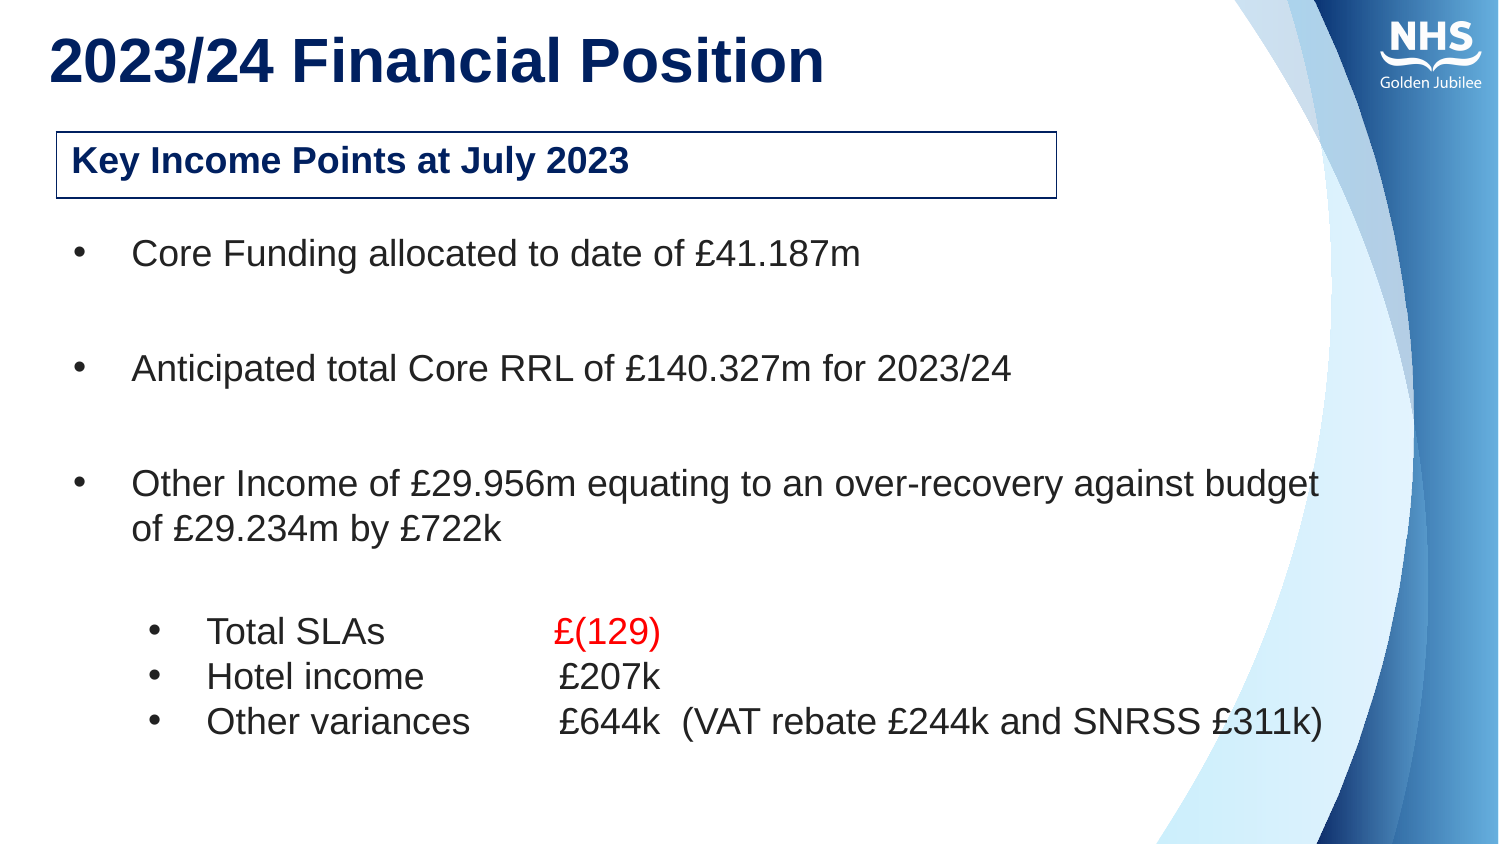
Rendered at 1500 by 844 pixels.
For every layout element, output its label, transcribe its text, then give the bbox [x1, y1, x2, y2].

table_header Key Income Points at July 2023 [57, 133, 1056, 197]
title 2023/24 Financial Position [49, 23, 1064, 95]
picture [1380, 21, 1482, 92]
text_box Core Funding allocated to date of £41.187m Anticipated total Core RRL of £140.327m for 2023/24 Other Income of £29.956m equating to an over-recovery against budget of £29.234m by £722k Total SLAs £(129) Hotel income £207k Other variances £644k (VAT rebate £244k and SNRSS £311k) [56, 229, 1361, 825]
